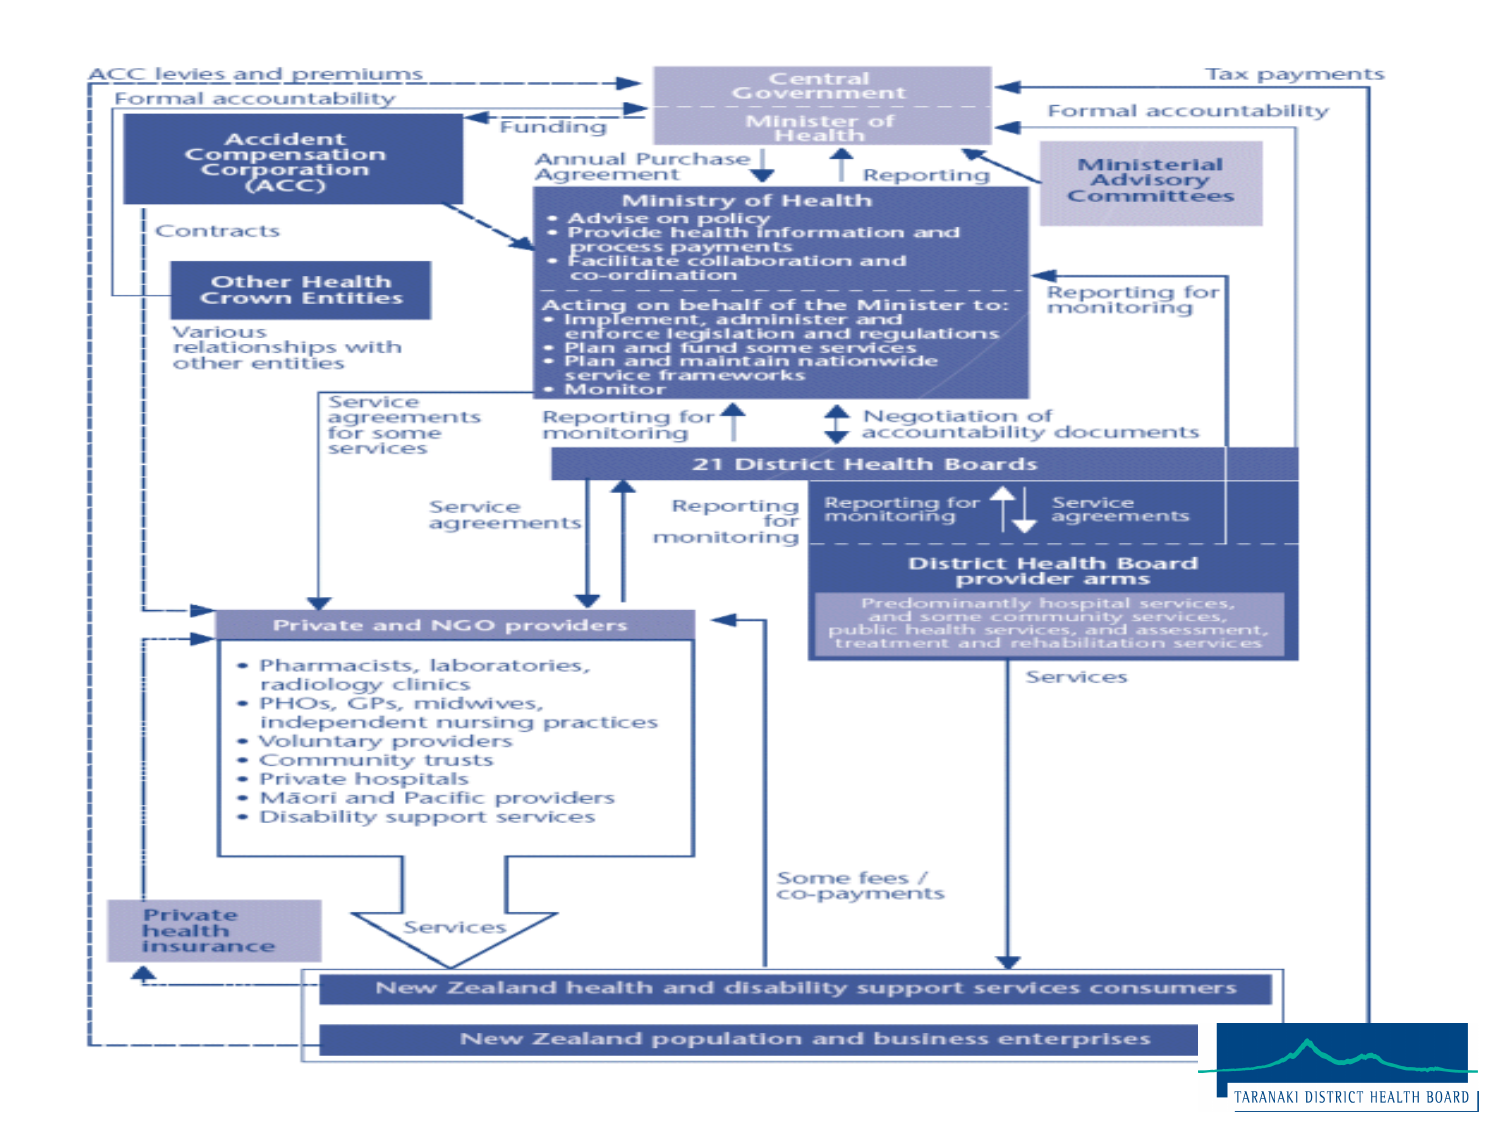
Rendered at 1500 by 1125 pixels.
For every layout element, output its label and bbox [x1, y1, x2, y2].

text_box [1198, 1022, 1479, 1112]
list [76, 42, 1400, 1071]
